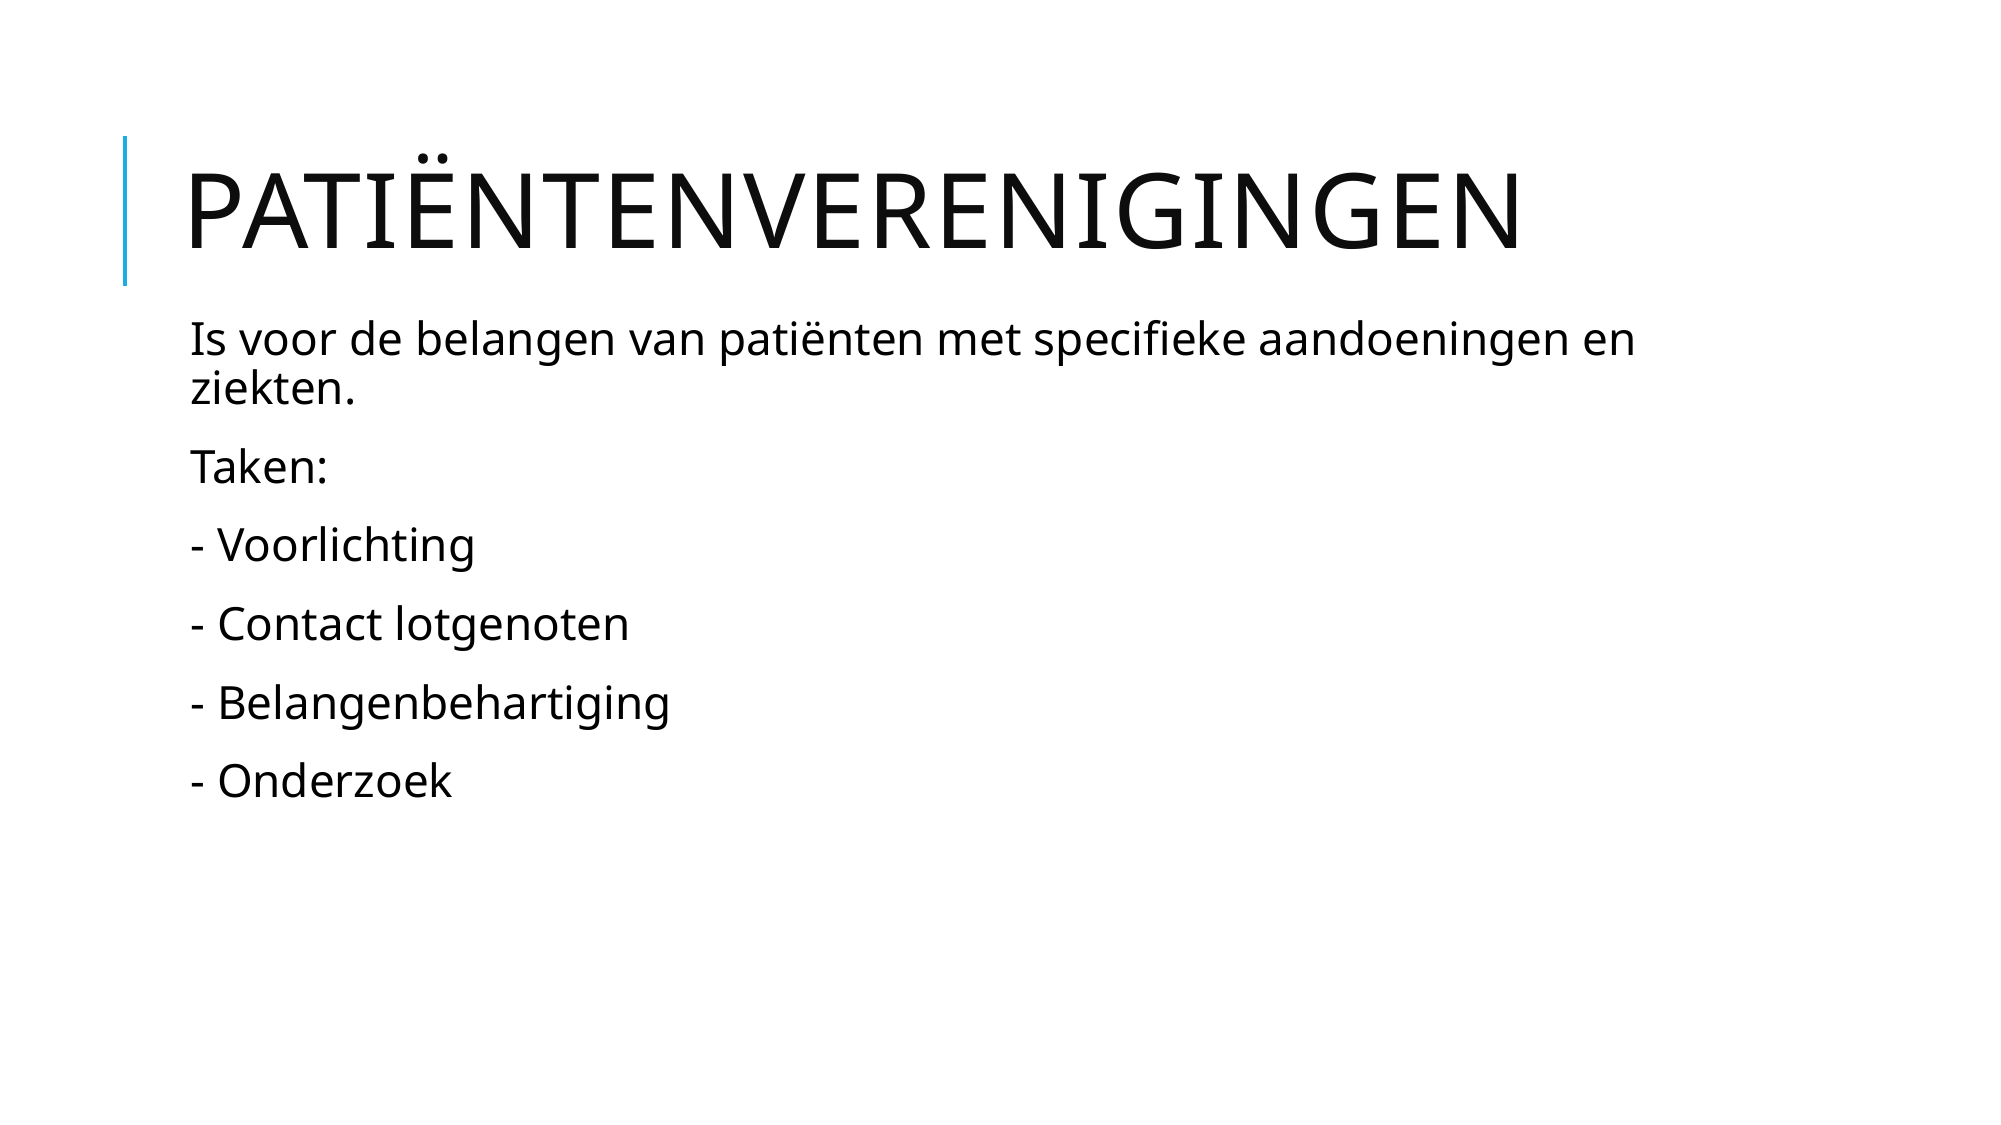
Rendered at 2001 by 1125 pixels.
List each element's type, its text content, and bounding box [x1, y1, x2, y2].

list Is voor de belangen van patiënten met specifieke aandoeningen en ziekten. Taken: - Voorlichting - Contact lotgenoten - Belangenbehartiging - Onderzoek [168, 308, 1763, 1035]
title Patiëntenverenigingen [168, 96, 1763, 308]
